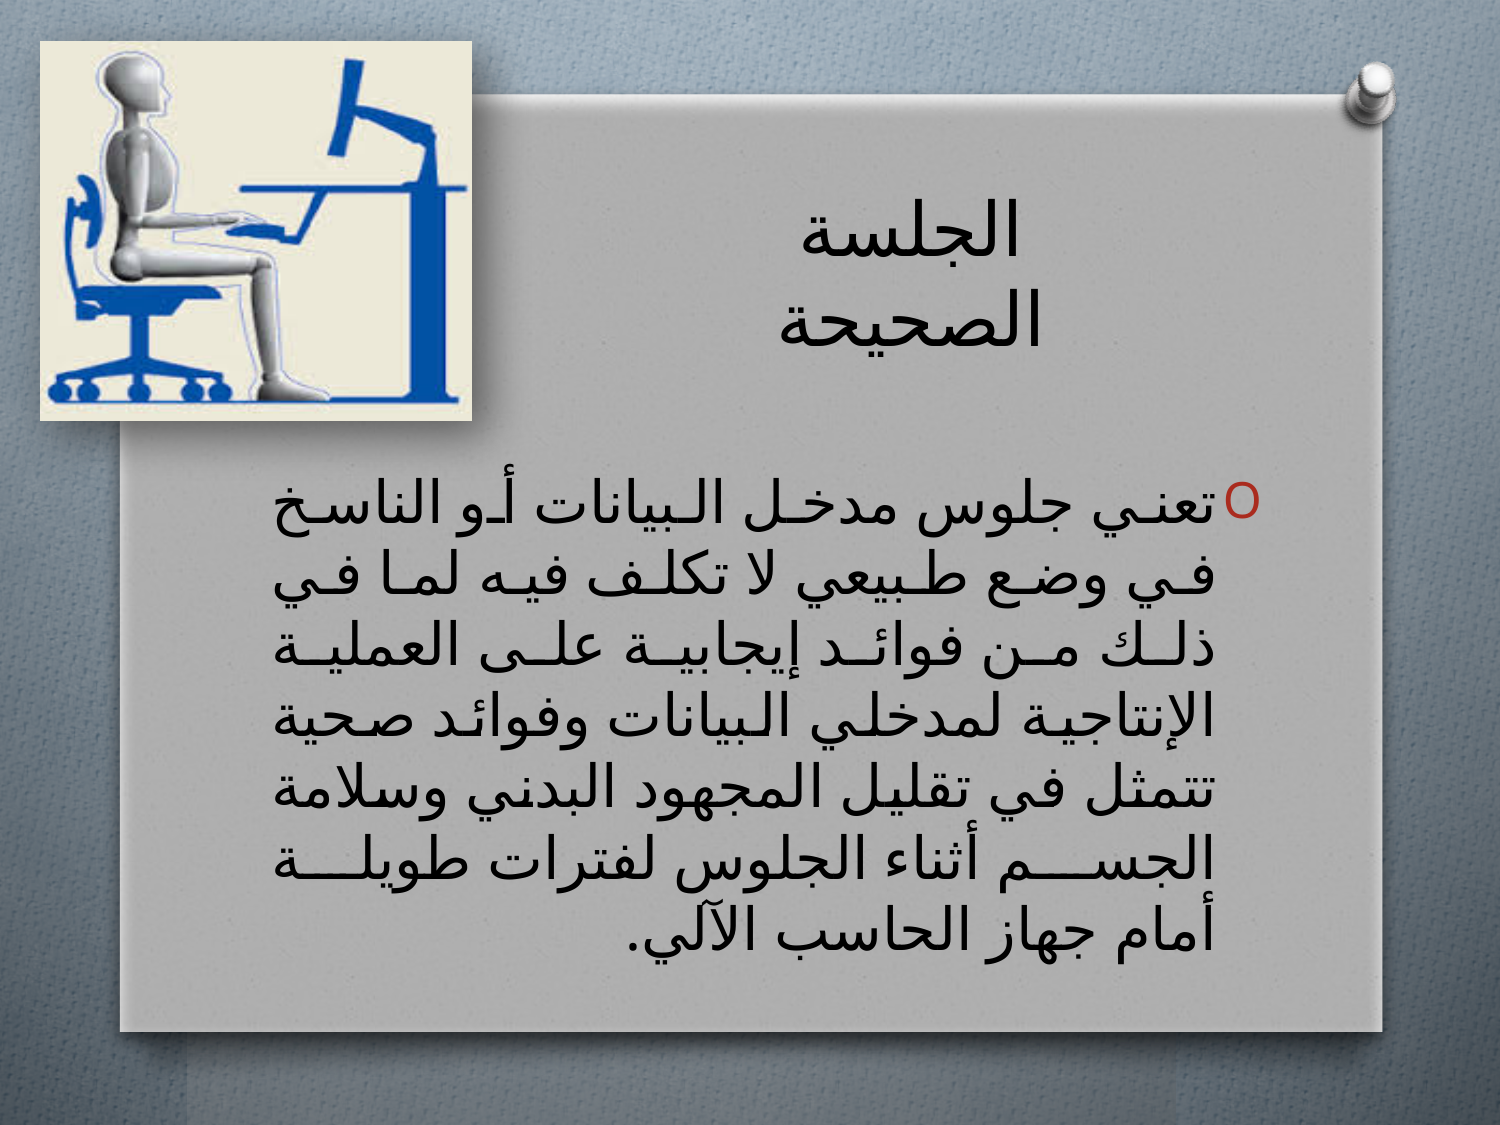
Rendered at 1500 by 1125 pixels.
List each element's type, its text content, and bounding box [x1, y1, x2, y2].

list تعني جلوس مدخل البيانات أو الناسخ في وضع طبيعي لا تكلف فيه لما في ذلك من فوائد إيجابية على العملية الإنتاجية لمدخلي البيانات وفوائد صحية تتمثل في تقليل المجهود البدني وسلامة الجسم أثناء الجلوس لفترات طويلة أمام جهاز الحاسب الآلي. [256, 456, 1273, 976]
picture [1317, 35, 1439, 156]
title الجلسة الصحيحة [667, 172, 1155, 370]
picture [40, 29, 472, 421]
